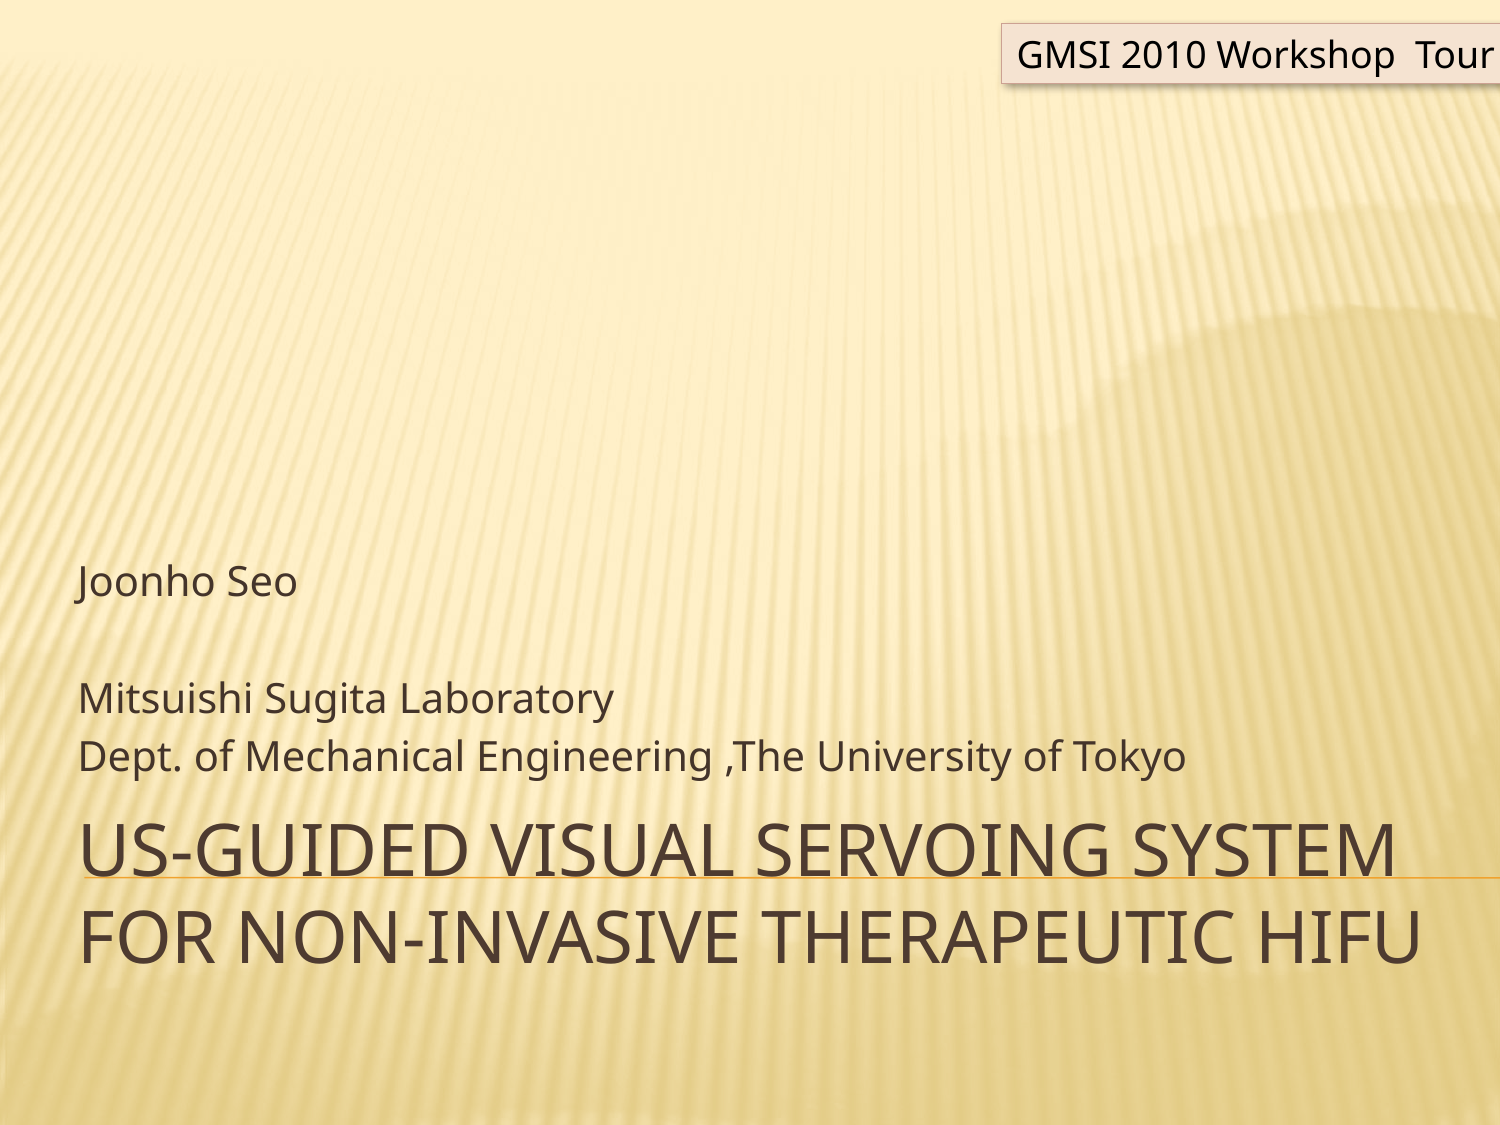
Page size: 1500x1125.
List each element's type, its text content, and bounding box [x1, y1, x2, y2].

title US-guided visual servoing system for non-invasive therapeutic HIFU [62, 796, 1450, 997]
text_box GMSI 2010 Workshop Tour [1001, 23, 1500, 84]
subtitle Joonho Seo Mitsuishi Sugita Laboratory Dept. of Mechanical Engineering ,The University of Tokyo [62, 637, 1450, 788]
